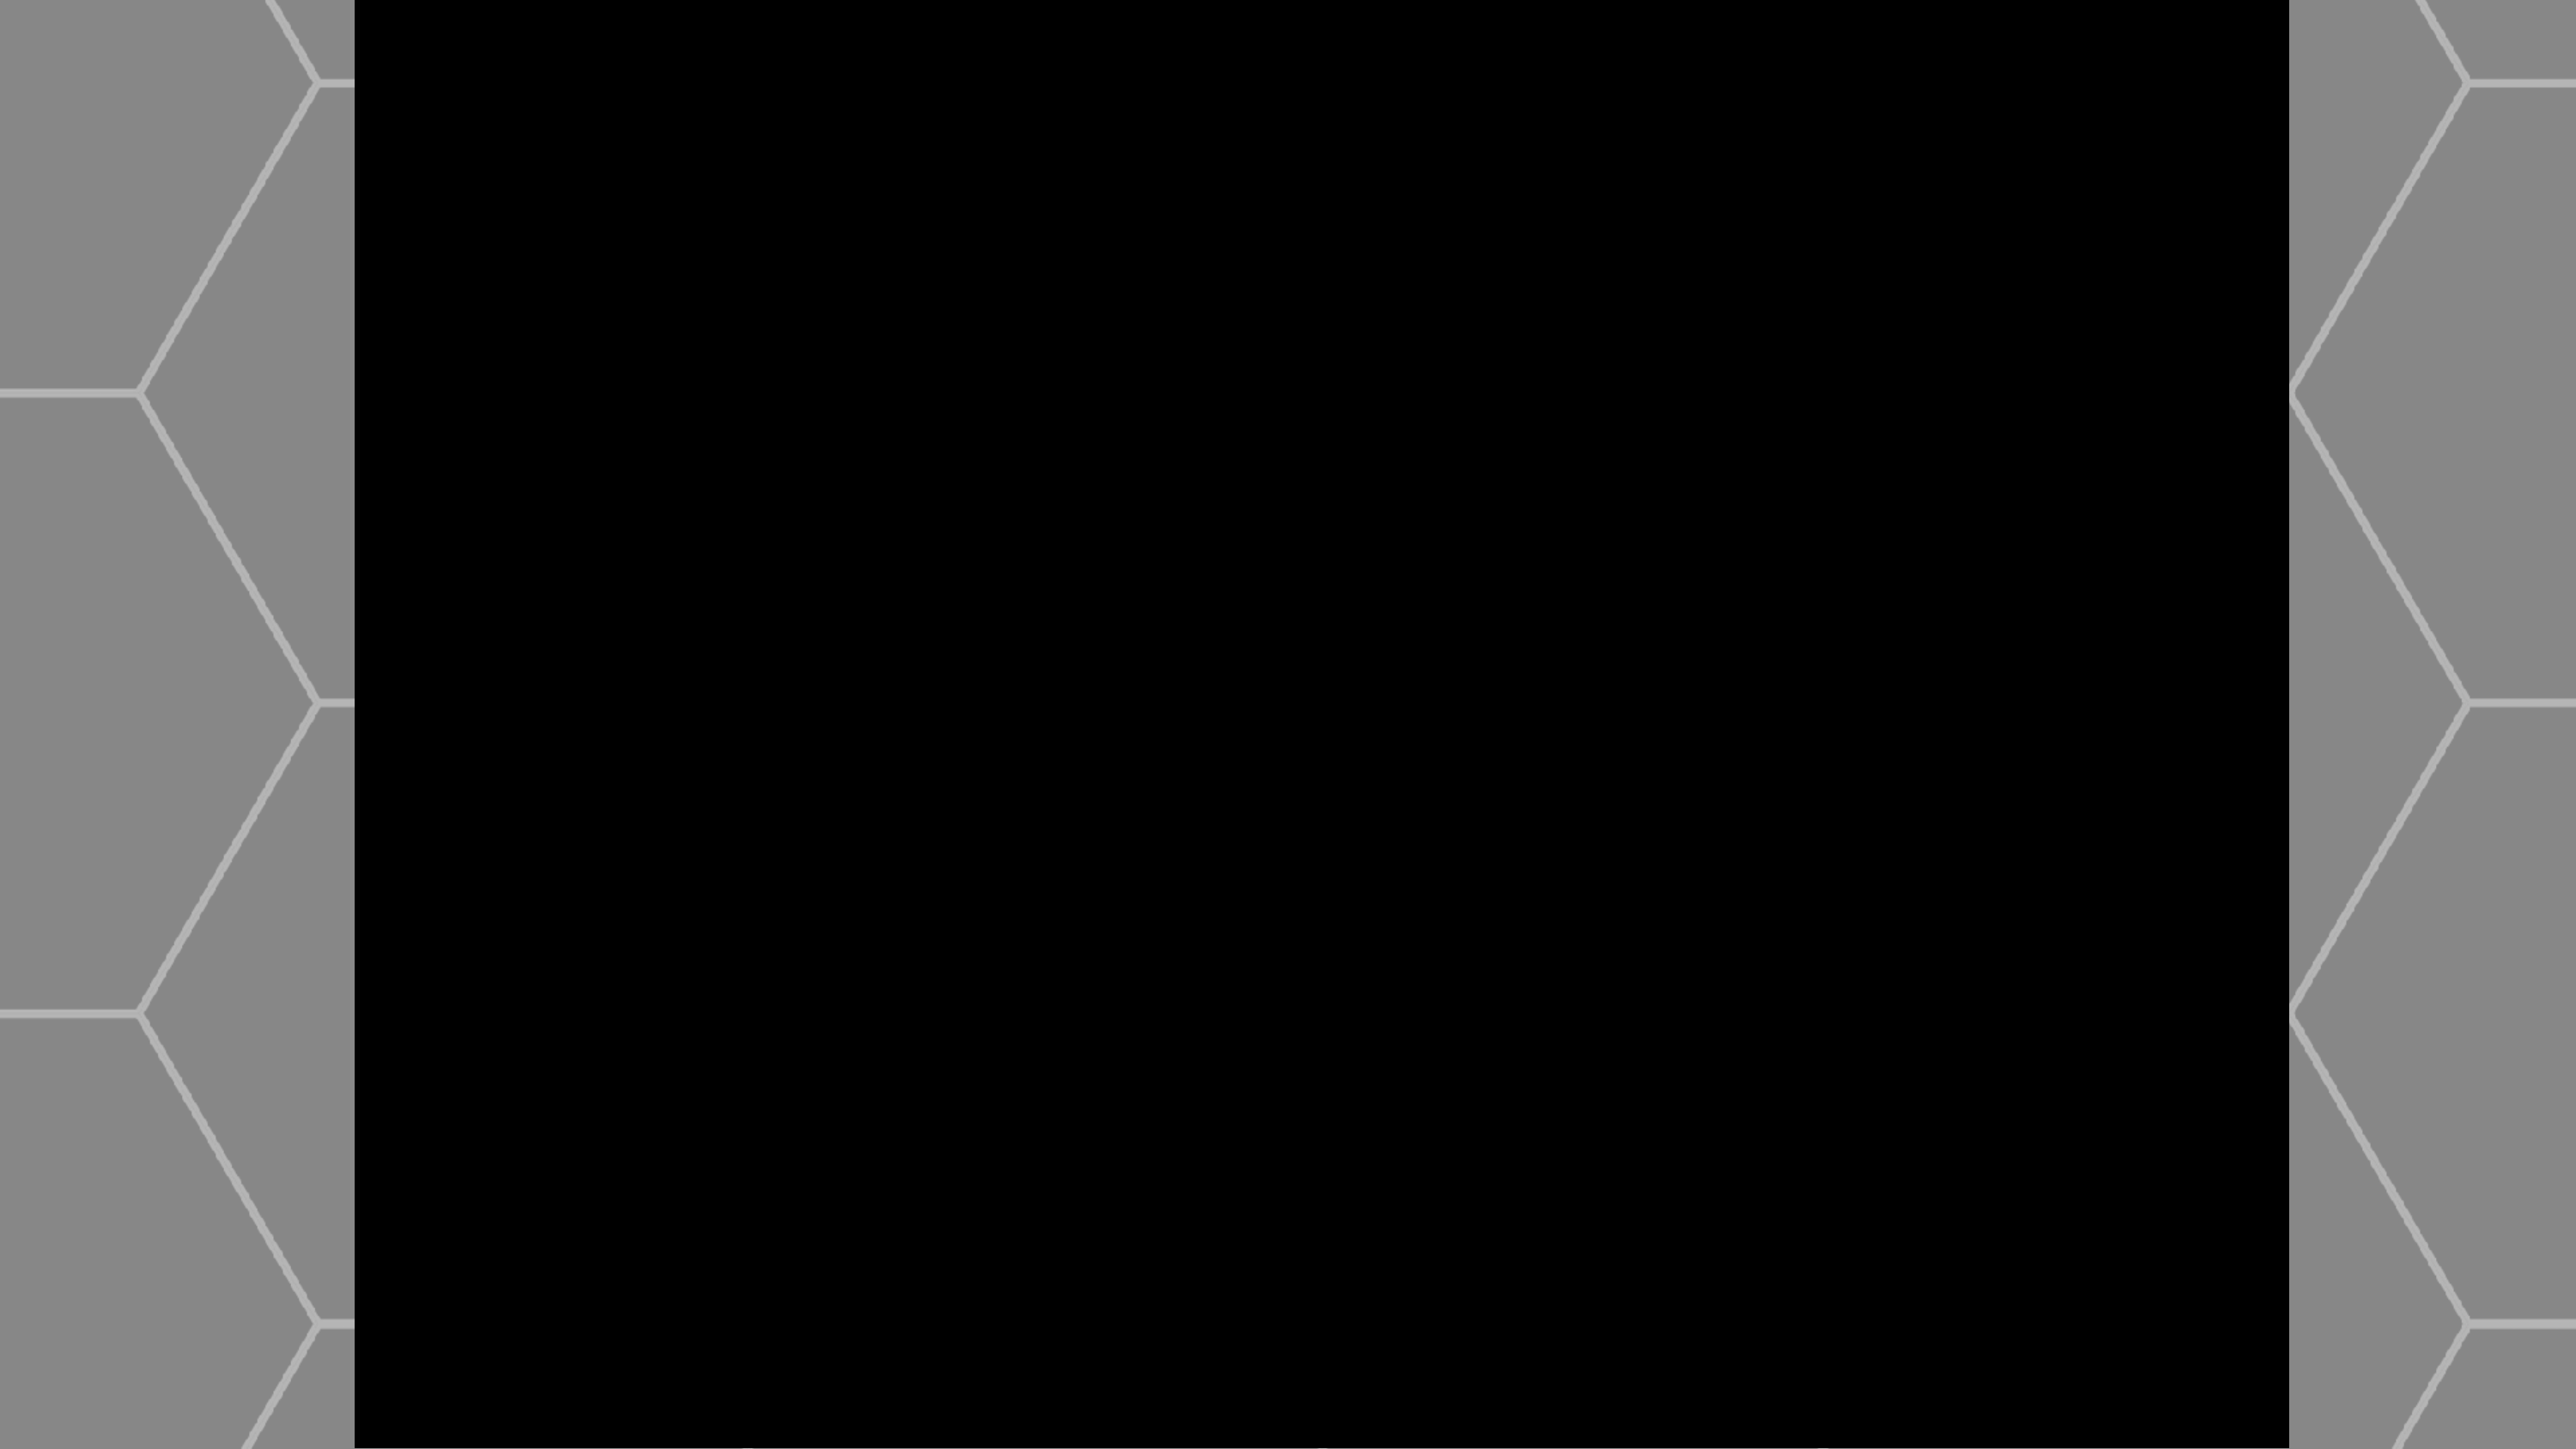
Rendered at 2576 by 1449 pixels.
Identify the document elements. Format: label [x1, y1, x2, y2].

picture [2290, 0, 2576, 1449]
text_box [354, 0, 2290, 1449]
picture [0, 0, 354, 1449]
